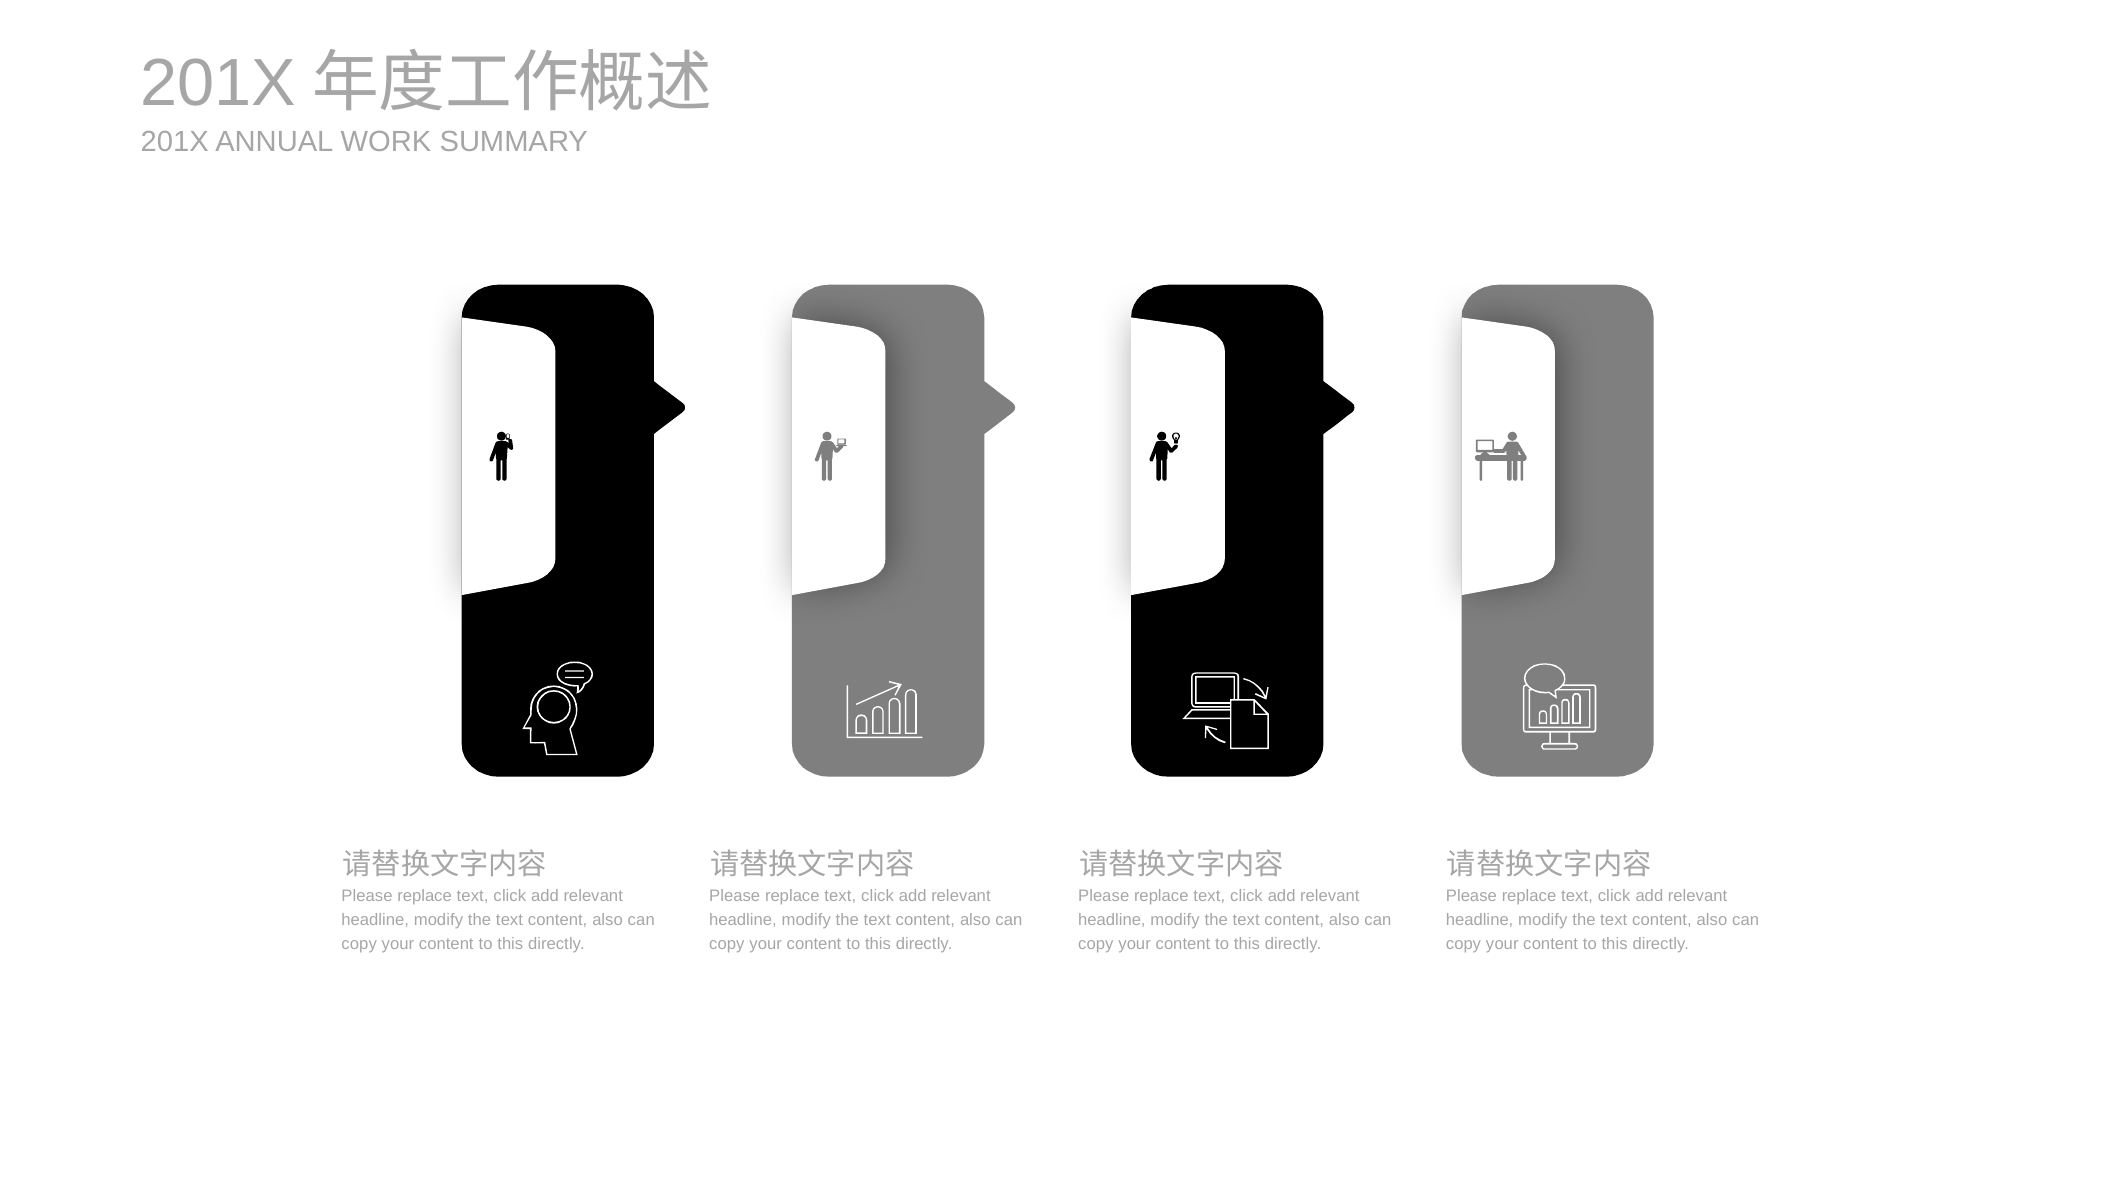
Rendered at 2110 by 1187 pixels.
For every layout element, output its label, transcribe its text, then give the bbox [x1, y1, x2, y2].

text_box 请替换文字内容 [695, 831, 930, 888]
text_box Please replace text, click add relevant headline, modify the text content, also can copy your content to this directly. [326, 873, 677, 960]
text_box [1133, 756, 1321, 777]
text_box 201X年度工作概述 [140, 38, 789, 119]
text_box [522, 661, 1597, 756]
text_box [461, 317, 556, 596]
text_box 请替换文字内容 [1432, 831, 1667, 888]
text_box Please replace text, click add relevant headline, modify the text content, also can copy your content to this directly. [1063, 873, 1414, 960]
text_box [1131, 317, 1225, 596]
text_box [791, 284, 1016, 661]
text_box Please replace text, click add relevant headline, modify the text content, also can copy your content to this directly. [1431, 873, 1782, 960]
text_box [1461, 284, 1654, 777]
text_box [794, 756, 982, 777]
text_box 201X ANNUAL WORK SUMMARY [140, 122, 602, 158]
text_box [461, 284, 686, 777]
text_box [1461, 317, 1555, 596]
text_box 请替换文字内容 [1064, 831, 1299, 888]
text_box Please replace text, click add relevant headline, modify the text content, also can copy your content to this directly. [694, 873, 1045, 960]
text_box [791, 317, 886, 596]
text_box 请替换文字内容 [327, 831, 563, 888]
text_box [1131, 284, 1355, 661]
